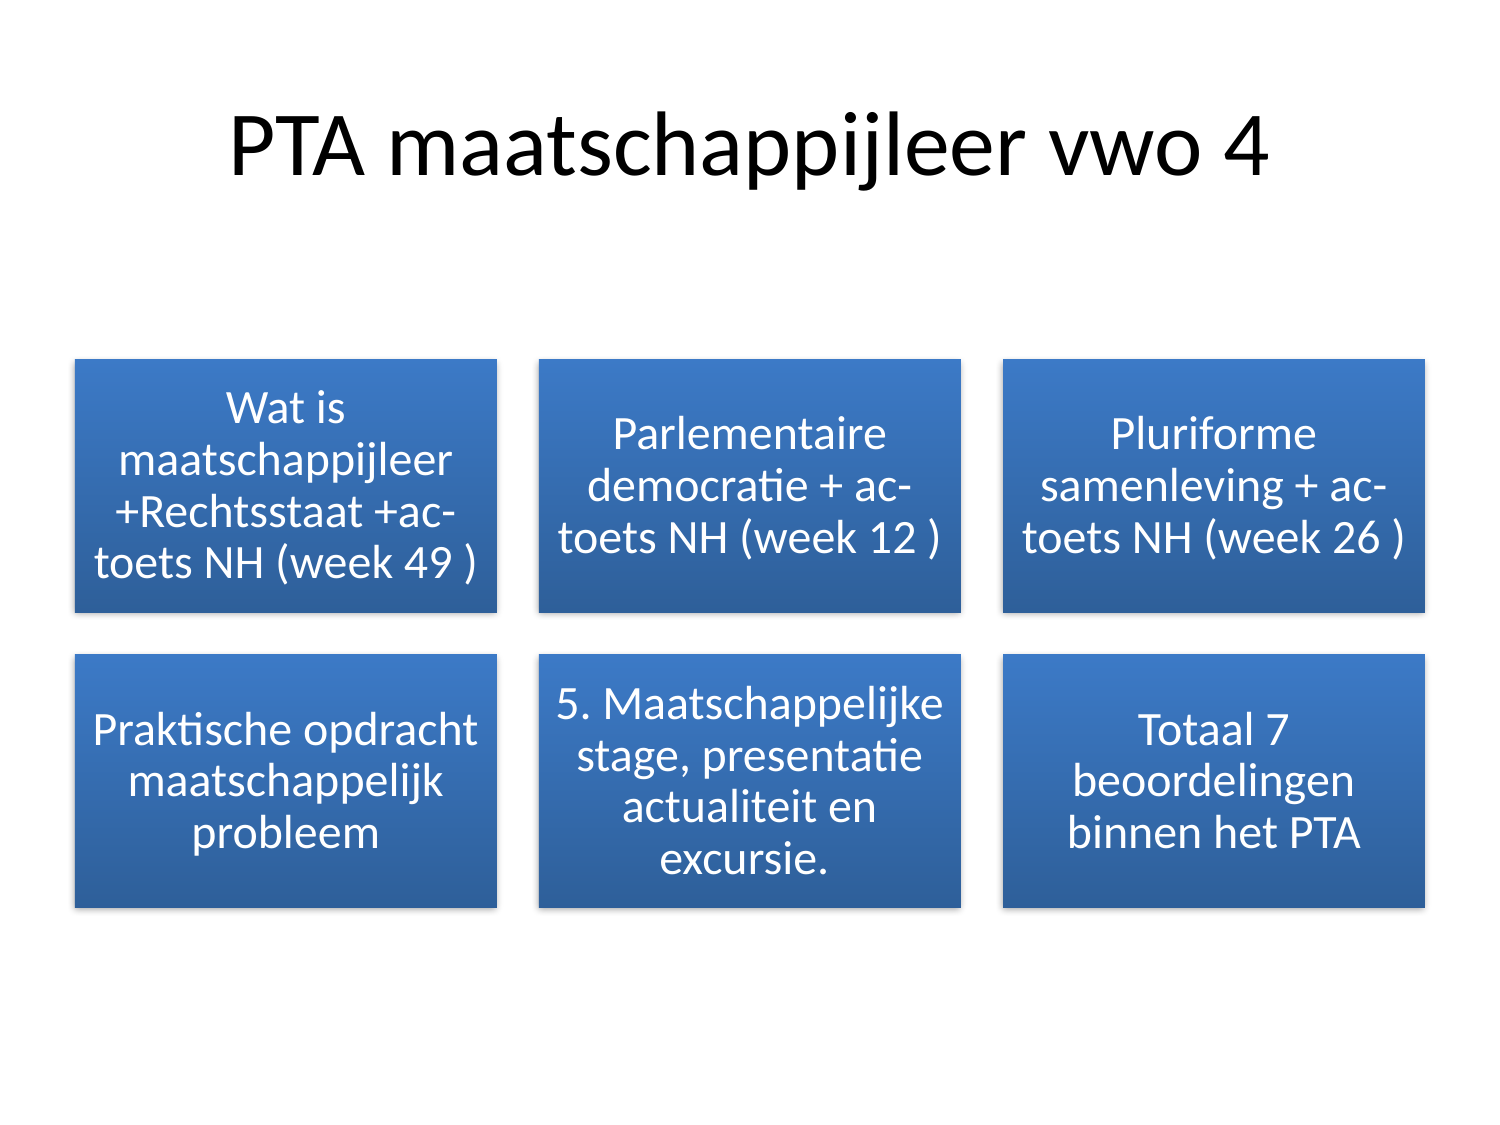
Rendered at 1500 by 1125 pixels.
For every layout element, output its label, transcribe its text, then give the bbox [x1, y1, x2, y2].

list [74, 262, 1426, 1006]
title PTA maatschappijleer vwo 4 [75, 45, 1425, 233]
